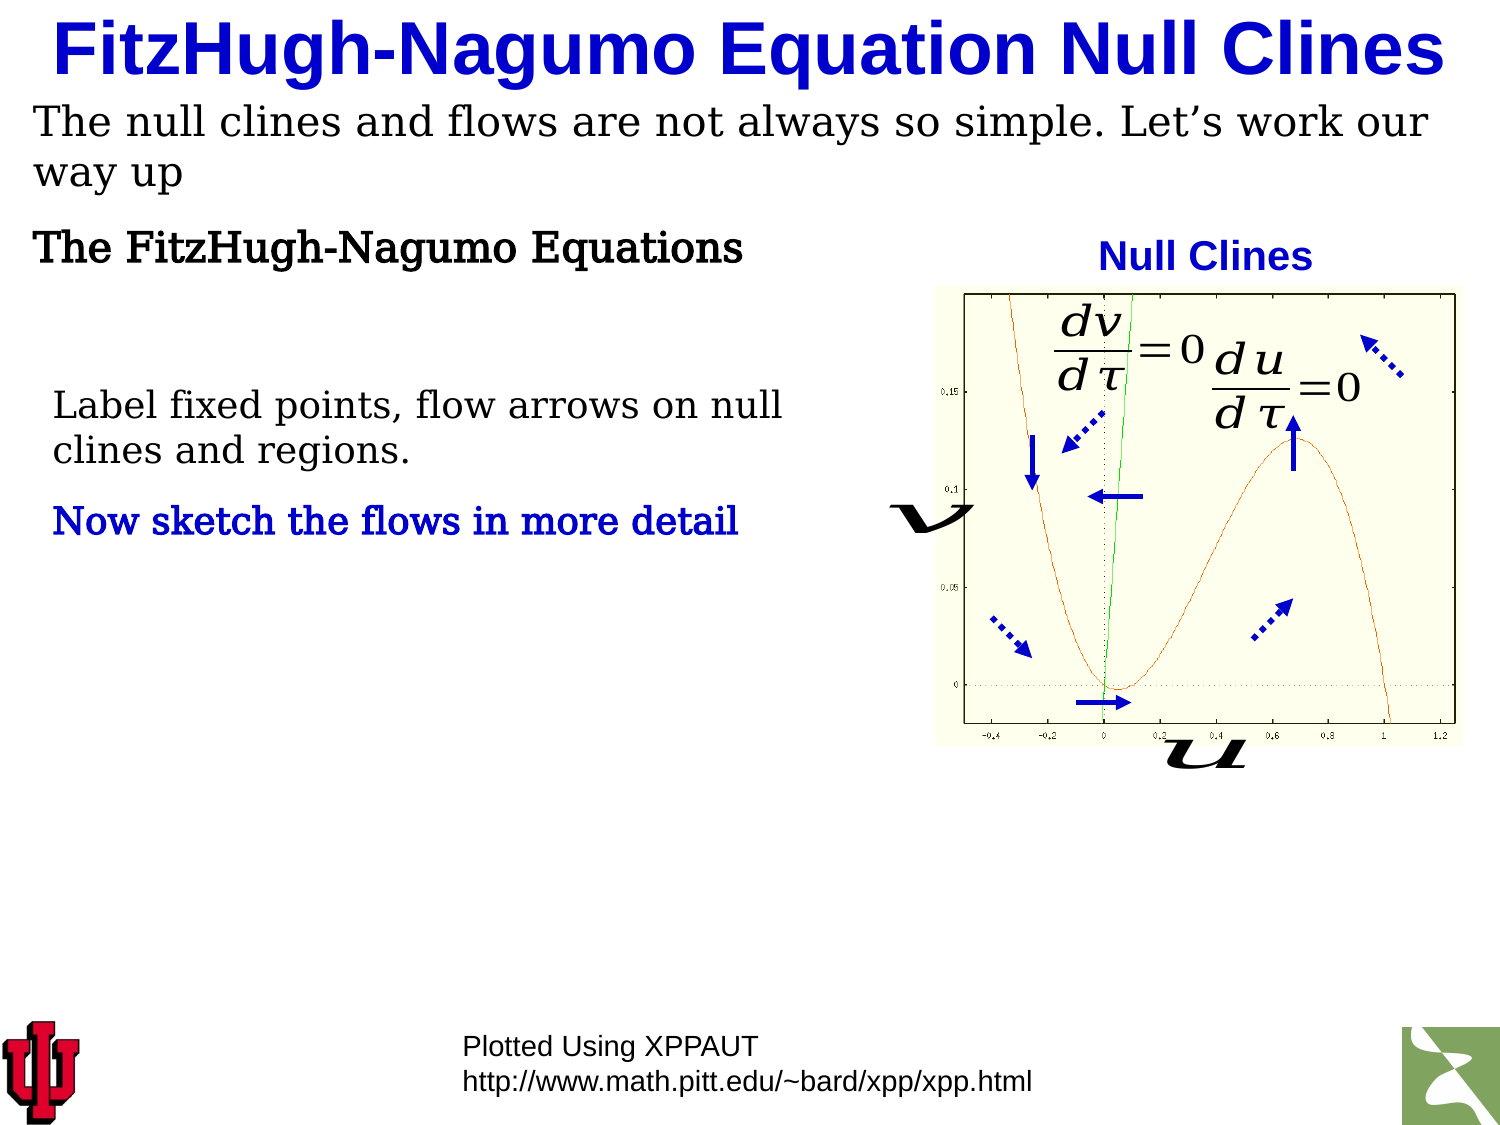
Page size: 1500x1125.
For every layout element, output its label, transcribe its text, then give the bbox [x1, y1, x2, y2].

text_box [1359, 334, 1403, 377]
text_box Plotted Using XPPAUT http://www.math.pitt.edu/~bard/xpp/xpp.html [447, 1020, 1112, 1105]
picture [0, 1020, 80, 1125]
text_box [1061, 411, 1104, 454]
title FitzHugh-Nagumo Equation Null Clines [0, 0, 1500, 90]
picture [1402, 1027, 1500, 1125]
list The null clines and flows are not always so simple. Let’s work our way up The FitzHugh-Nagumo Equations [17, 90, 1470, 338]
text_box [1252, 598, 1294, 640]
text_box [991, 617, 1033, 659]
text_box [935, 286, 1463, 746]
text_box Null Clines [1083, 221, 1329, 285]
